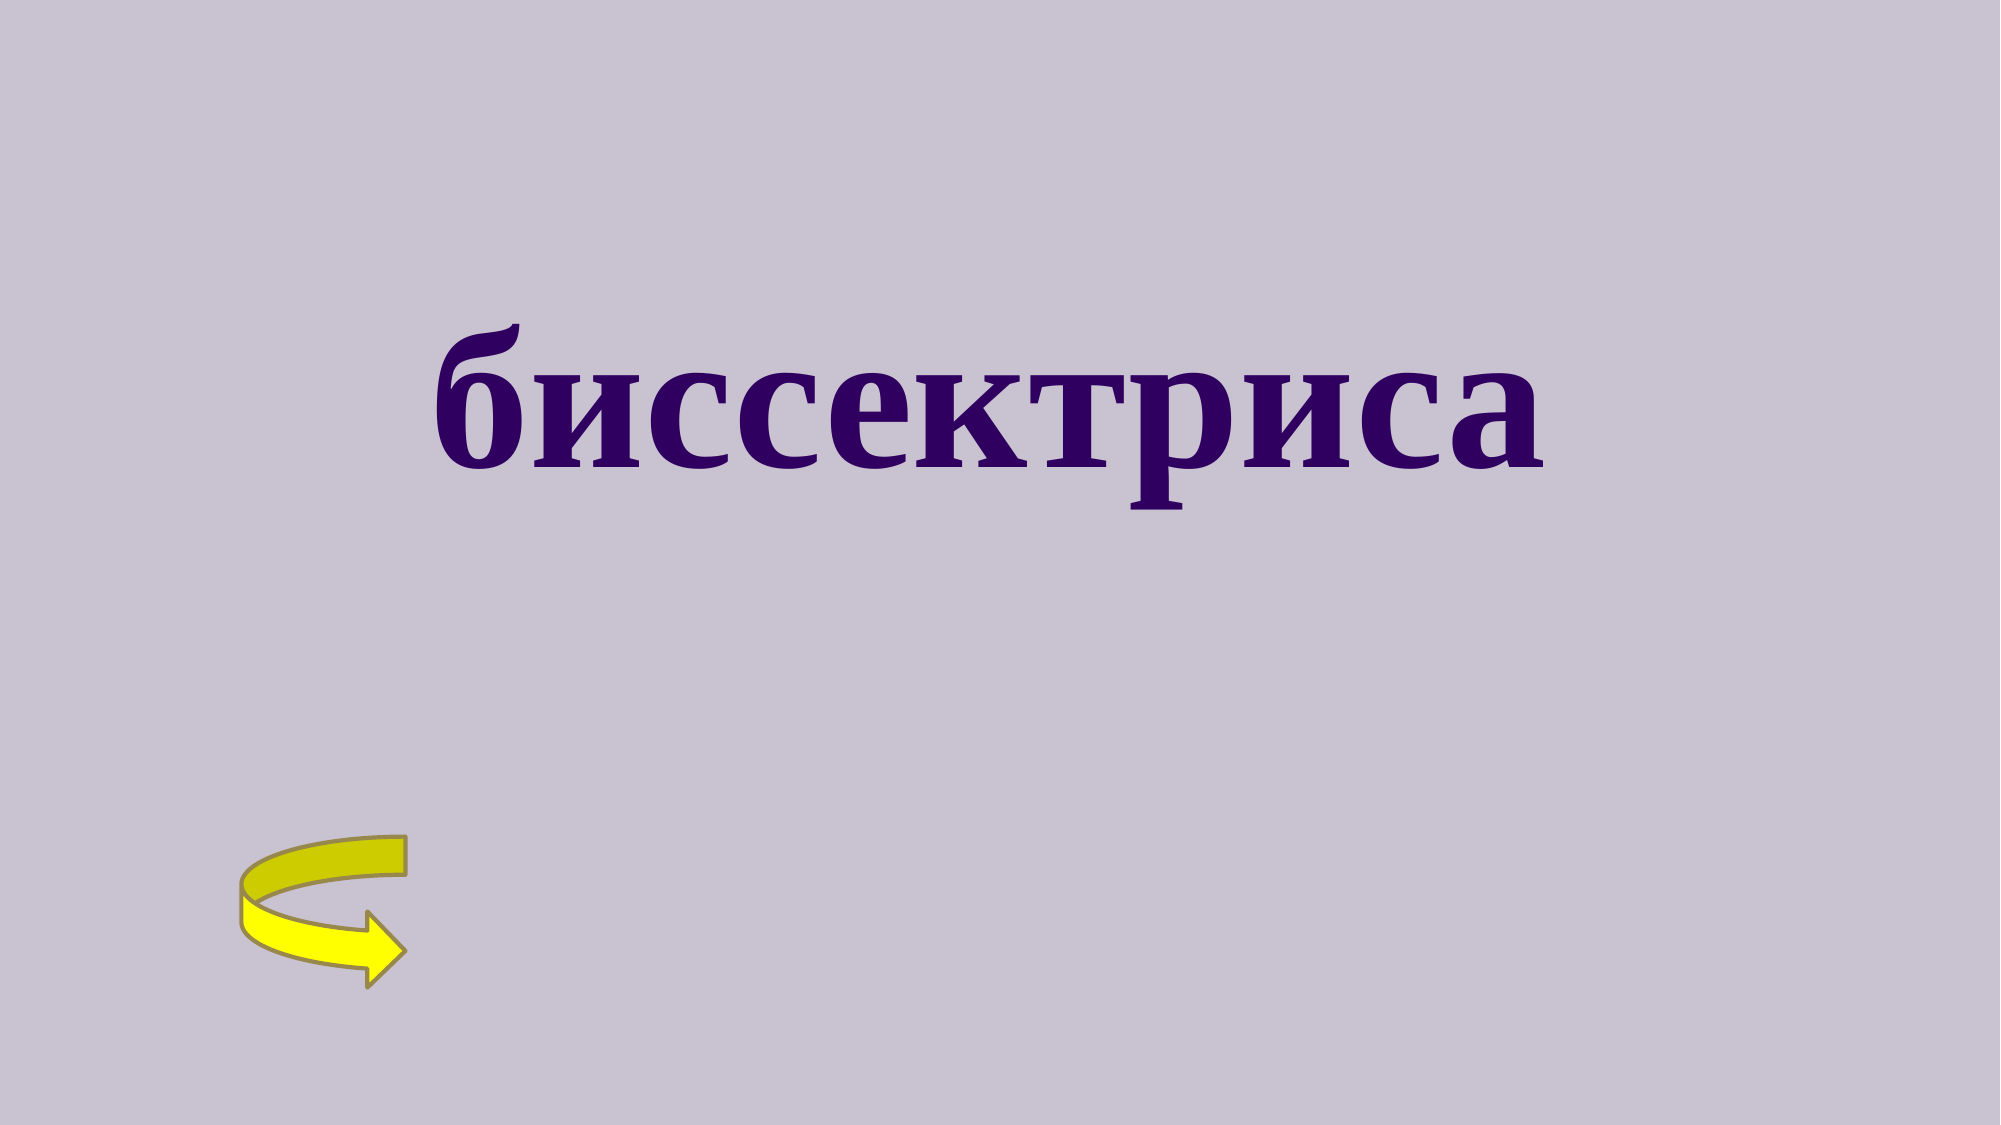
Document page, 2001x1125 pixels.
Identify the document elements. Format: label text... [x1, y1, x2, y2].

text_box биссектриса [166, 260, 1761, 515]
text_box [239, 834, 408, 990]
